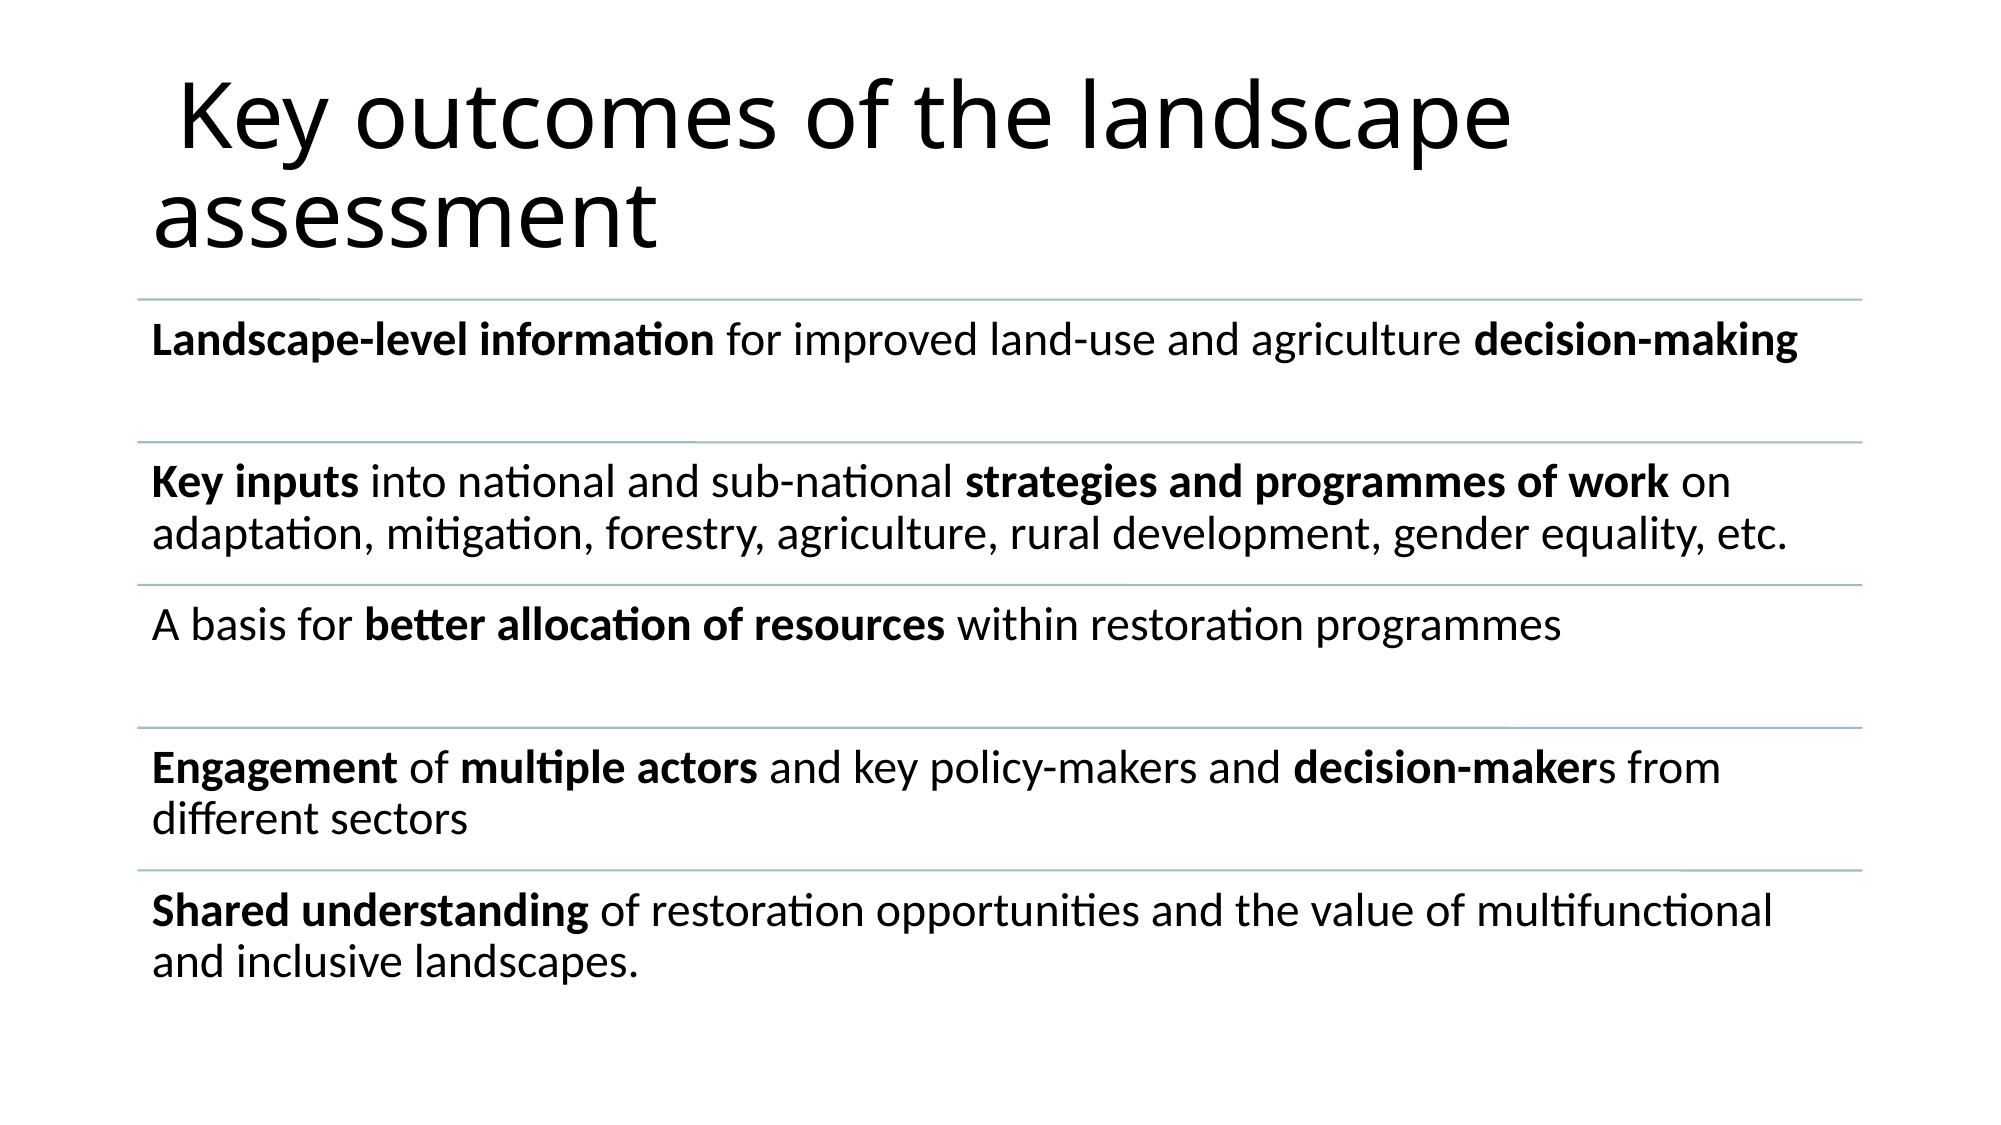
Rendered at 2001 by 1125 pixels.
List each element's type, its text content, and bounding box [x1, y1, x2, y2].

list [137, 299, 1863, 1014]
title Key outcomes of the landscape assessment [137, 59, 1863, 278]
